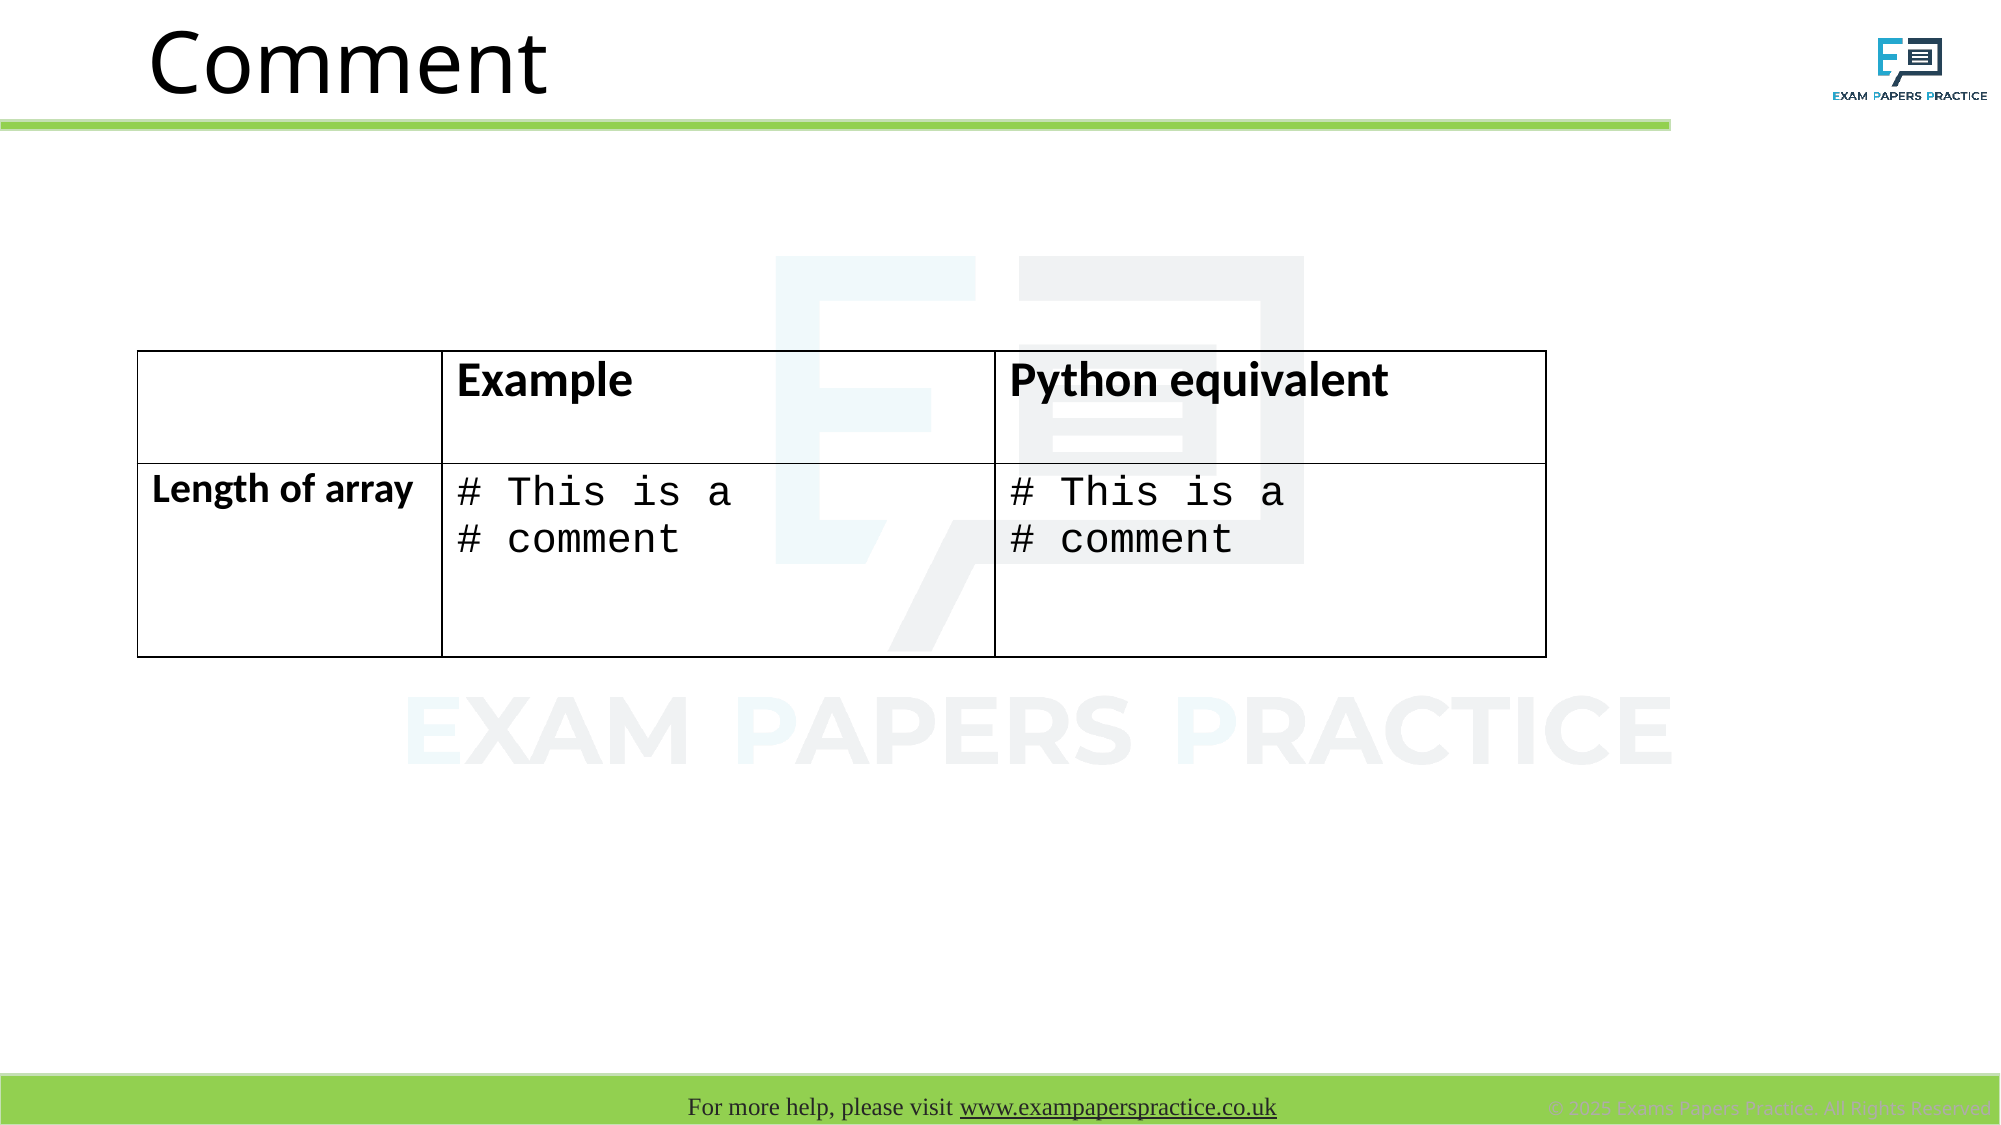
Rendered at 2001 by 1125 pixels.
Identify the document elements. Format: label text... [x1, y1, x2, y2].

table_header Python equivalent [996, 352, 1545, 463]
table_header Example [443, 352, 994, 463]
table_cell Length of array [138, 464, 441, 656]
table_header [138, 352, 441, 463]
table_cell # This is a # comment [443, 464, 994, 656]
table_cell # This is a # comment [996, 464, 1545, 656]
title Comment [132, 11, 1858, 121]
